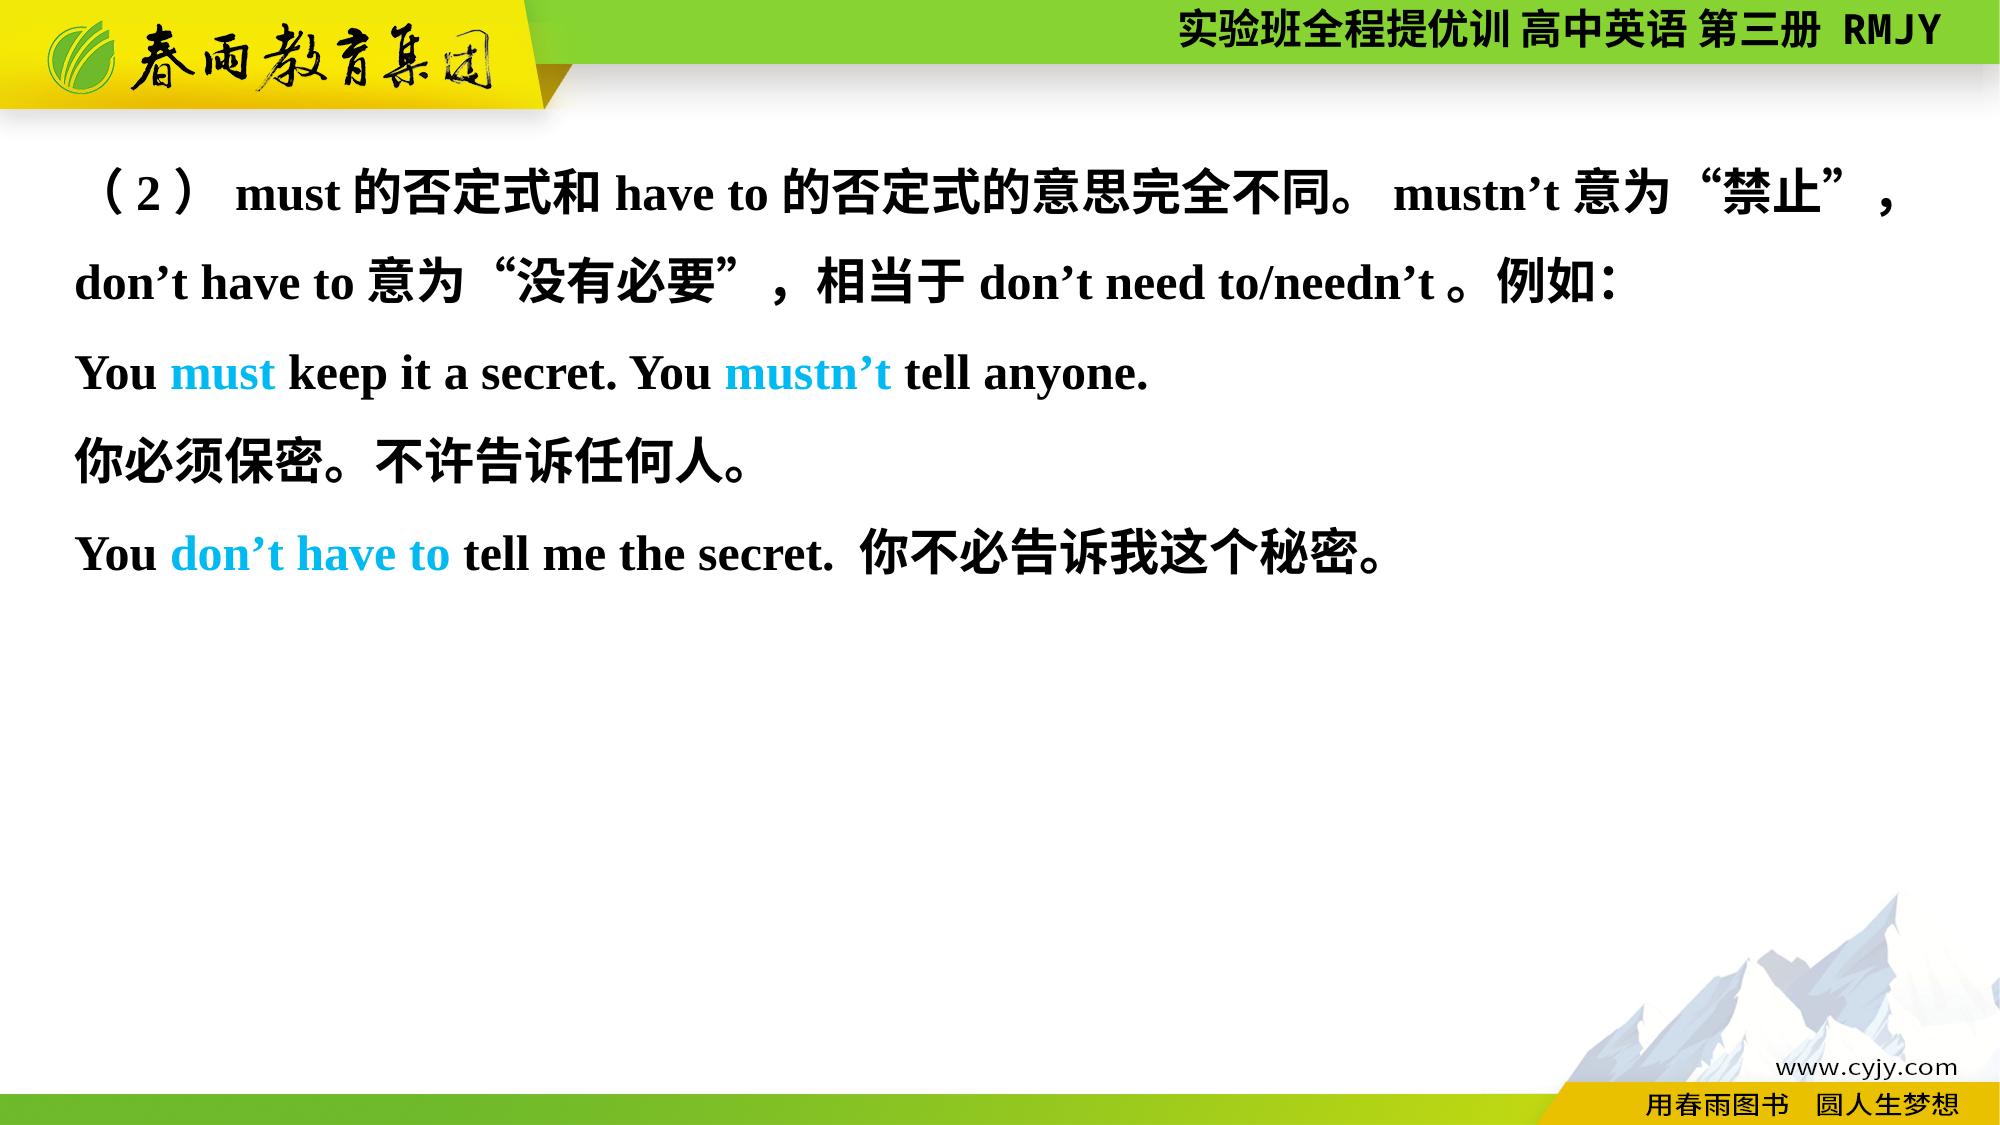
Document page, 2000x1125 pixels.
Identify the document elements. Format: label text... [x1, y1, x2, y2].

picture [0, 0, 2000, 1125]
list （2）must的否定式和have to的否定式的意思完全不同。mustn’t意为“禁止”，don’t have to意为“没有必要”，相当于don’t need to/needn’t。例如： You must keep it a secret. You mustn’t tell anyone. 你必须保密。不许告诉任何人。 You don’t have to tell me the secret. 你不必告诉我这个秘密。 [59, 122, 1944, 581]
